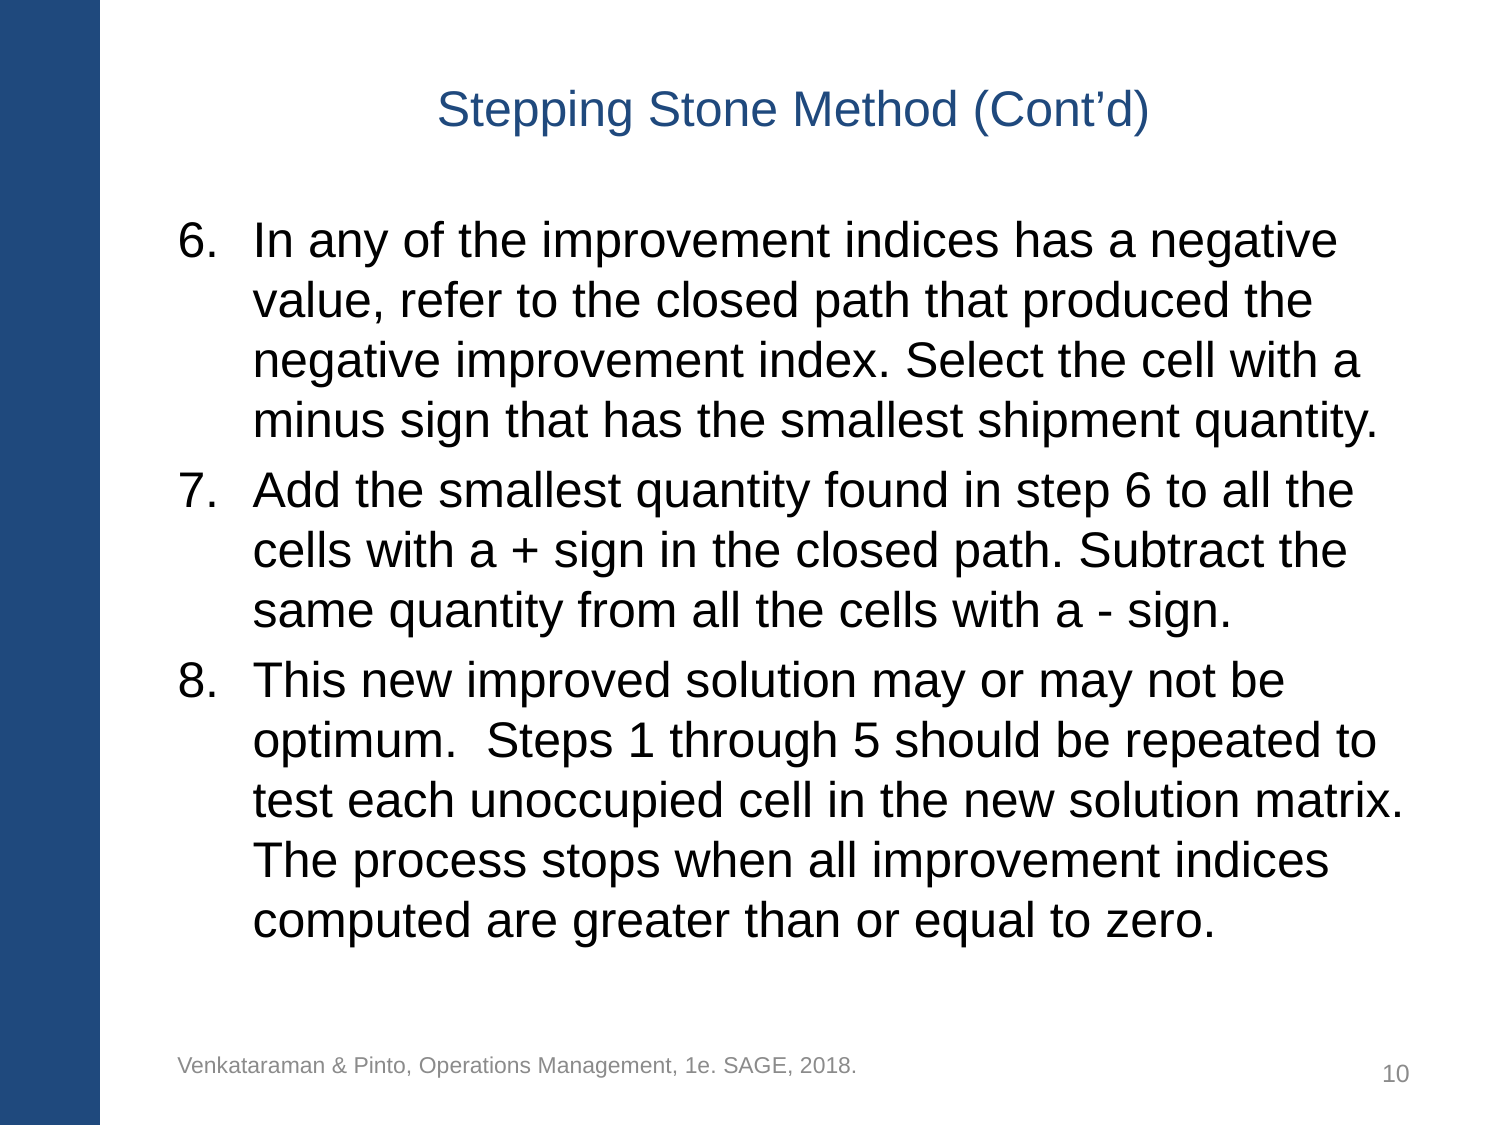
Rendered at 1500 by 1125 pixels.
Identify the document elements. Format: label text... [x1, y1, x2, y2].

footer Venkataraman & Pinto, Operations Management, 1e. SAGE, 2018. [162, 1042, 1313, 1103]
list In any of the improvement indices has a negative value, refer to the closed path that produced the negative improvement index. Select the cell with a minus sign that has the smallest shipment quantity. Add the smallest quantity found in step 6 to all the cells with a + sign in the closed path. Subtract the same quantity from all the cells with a - sign. This new improved solution may or may not be optimum. Steps 1 through 5 should be repeated to test each unoccupied cell in the new solution matrix. The process stops when all improvement indices computed are greater than or equal to zero. [162, 200, 1425, 1025]
slide_number 10 [1350, 1042, 1425, 1103]
title Stepping Stone Method (Cont’d) [162, 12, 1425, 200]
